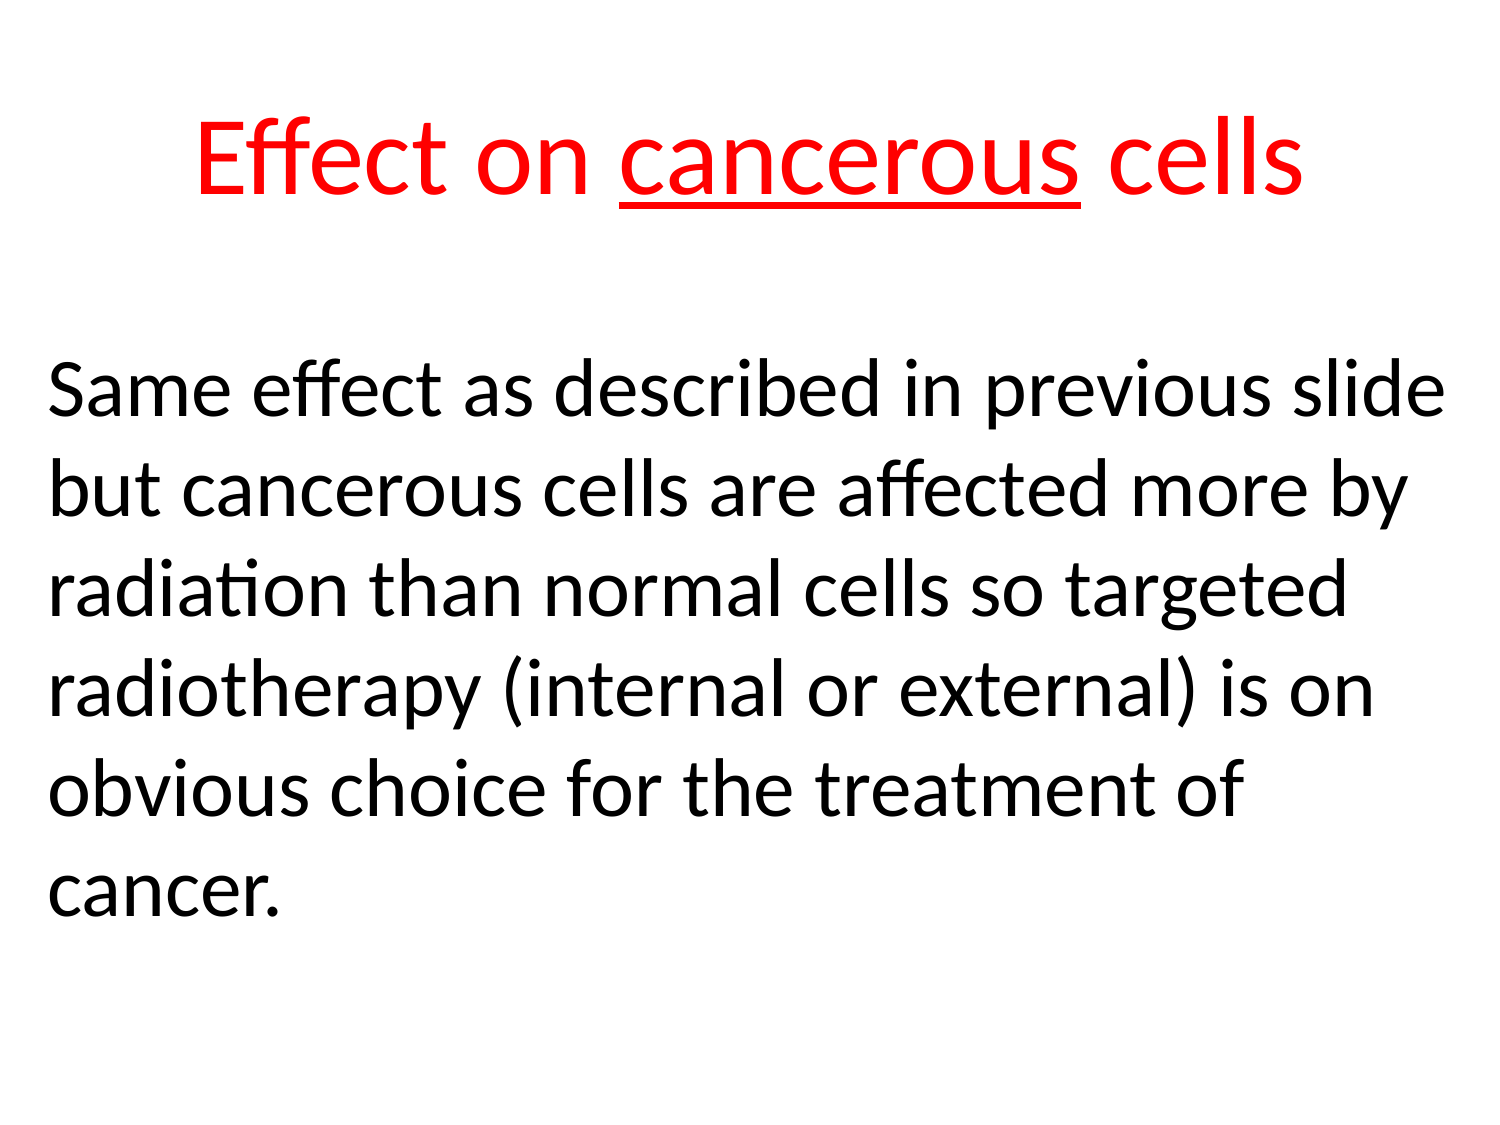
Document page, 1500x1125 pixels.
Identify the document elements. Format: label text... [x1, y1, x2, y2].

list Same effect as described in previous slide but cancerous cells are affected more by radiation than normal cells so targeted radiotherapy (internal or external) is on obvious choice for the treatment of cancer. [32, 325, 1500, 1026]
title Effect on cancerous cells [75, 123, 1425, 312]
